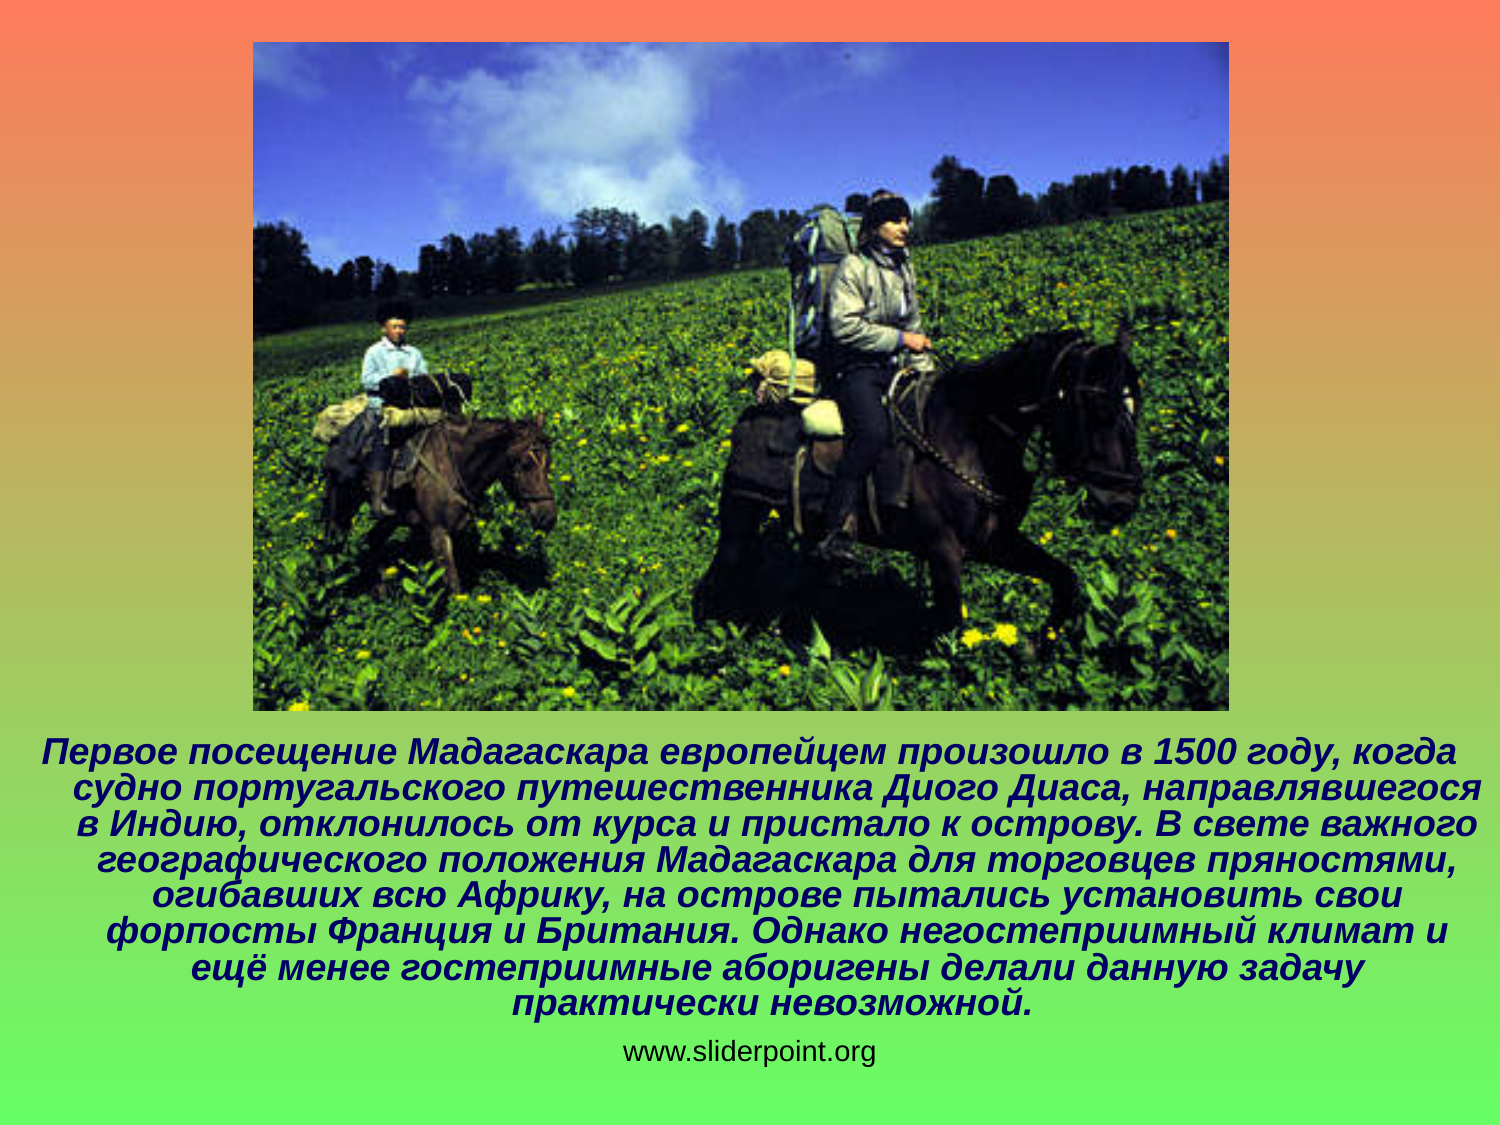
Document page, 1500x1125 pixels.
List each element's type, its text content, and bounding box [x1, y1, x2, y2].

list Первое посещение Мадагаскара европейцем произошло в 1500 году, когда судно португальского путешественника Диого Диаса, направлявшегося в Индию, отклонилось от курса и пристало к острову. В свете важного географического положения Мадагаскара для торговцев пряностями, огибавших всю Африку, на острове пытались установить свои форпосты Франция и Британия. Однако негостеприимный климат и ещё менее гостеприимные аборигены делали данную задачу практически невозможной. [0, 727, 1500, 1065]
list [253, 42, 1229, 711]
footer www.sliderpoint.org [512, 1024, 988, 1103]
